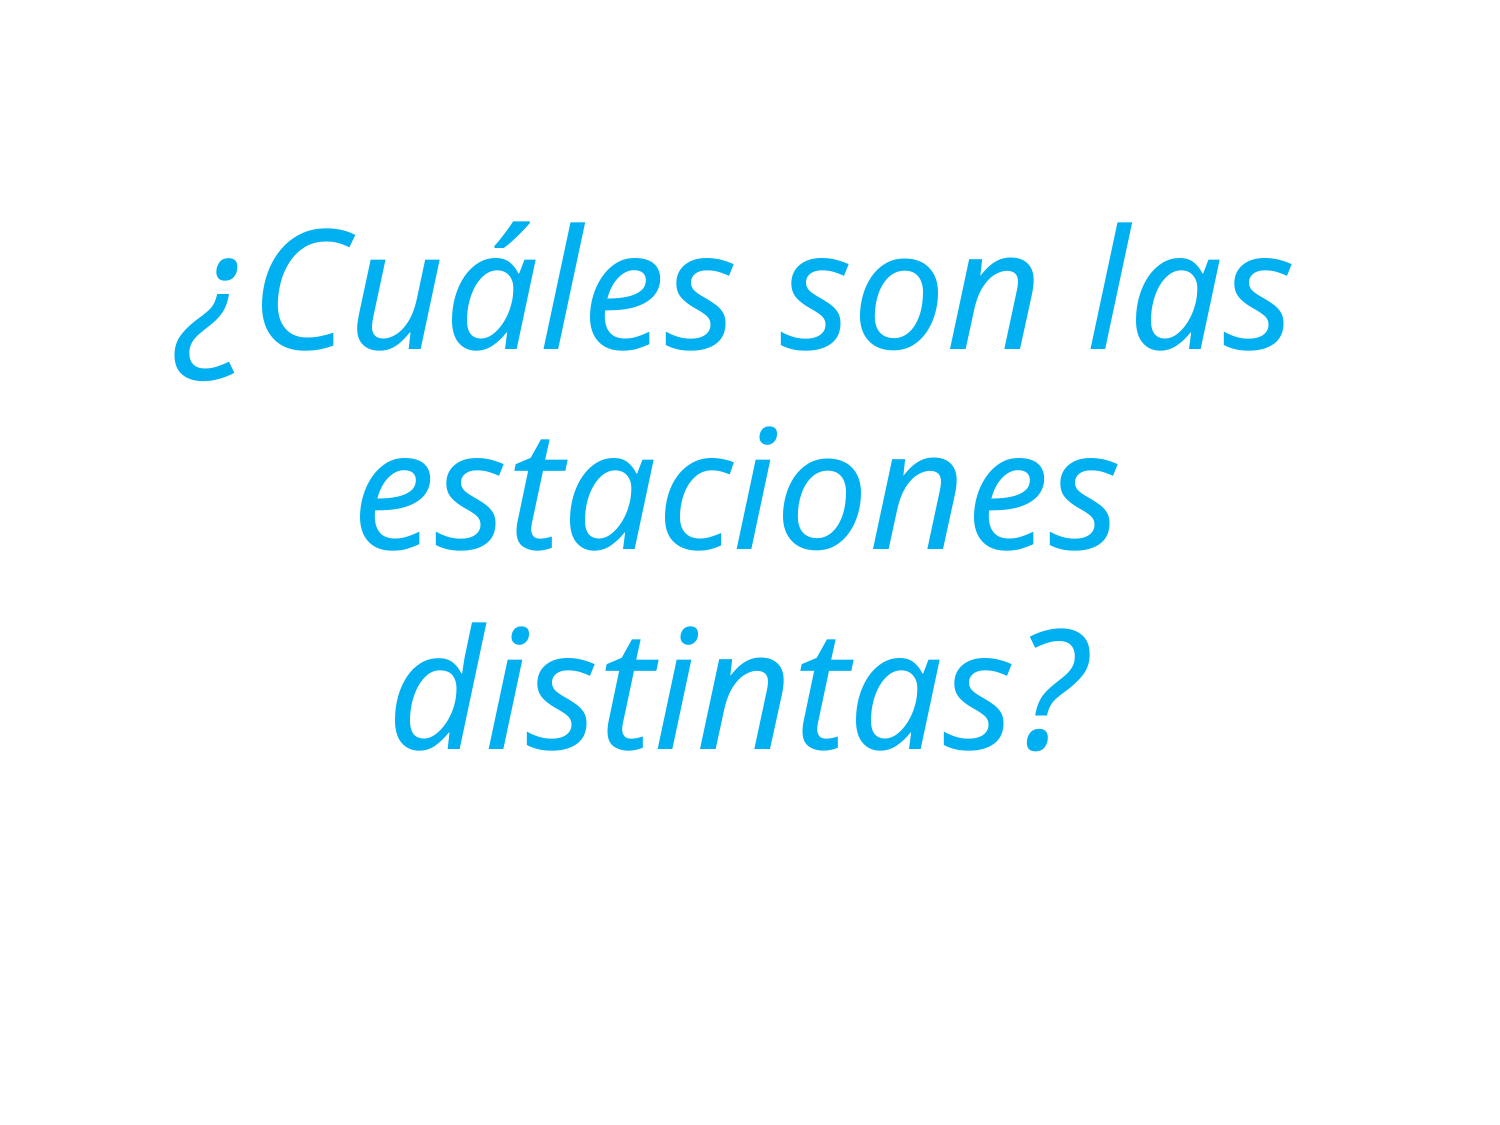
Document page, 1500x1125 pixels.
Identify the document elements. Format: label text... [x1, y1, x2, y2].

title ¿Cuáles son las estaciones distintas? [99, 412, 1375, 754]
